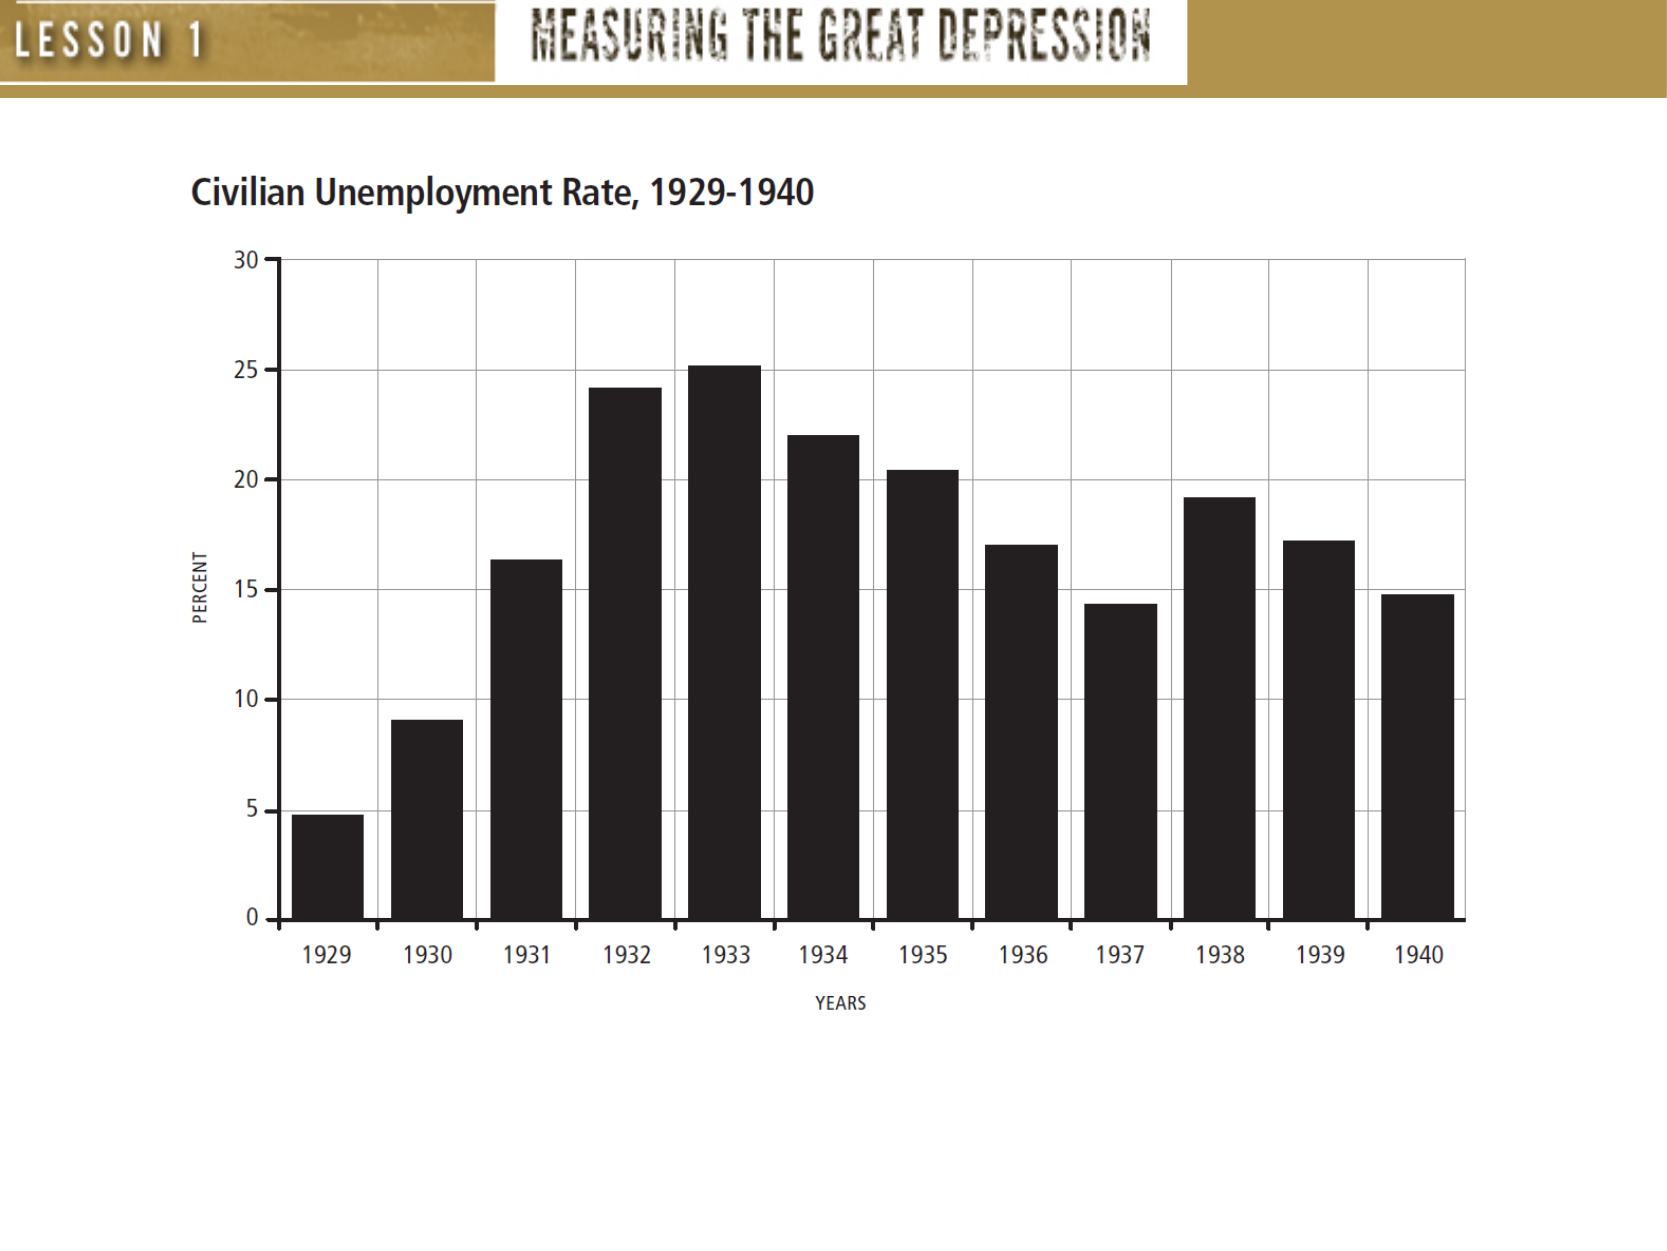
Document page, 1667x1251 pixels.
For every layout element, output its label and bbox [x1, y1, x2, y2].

picture [0, 0, 1188, 85]
picture [183, 162, 1487, 1016]
